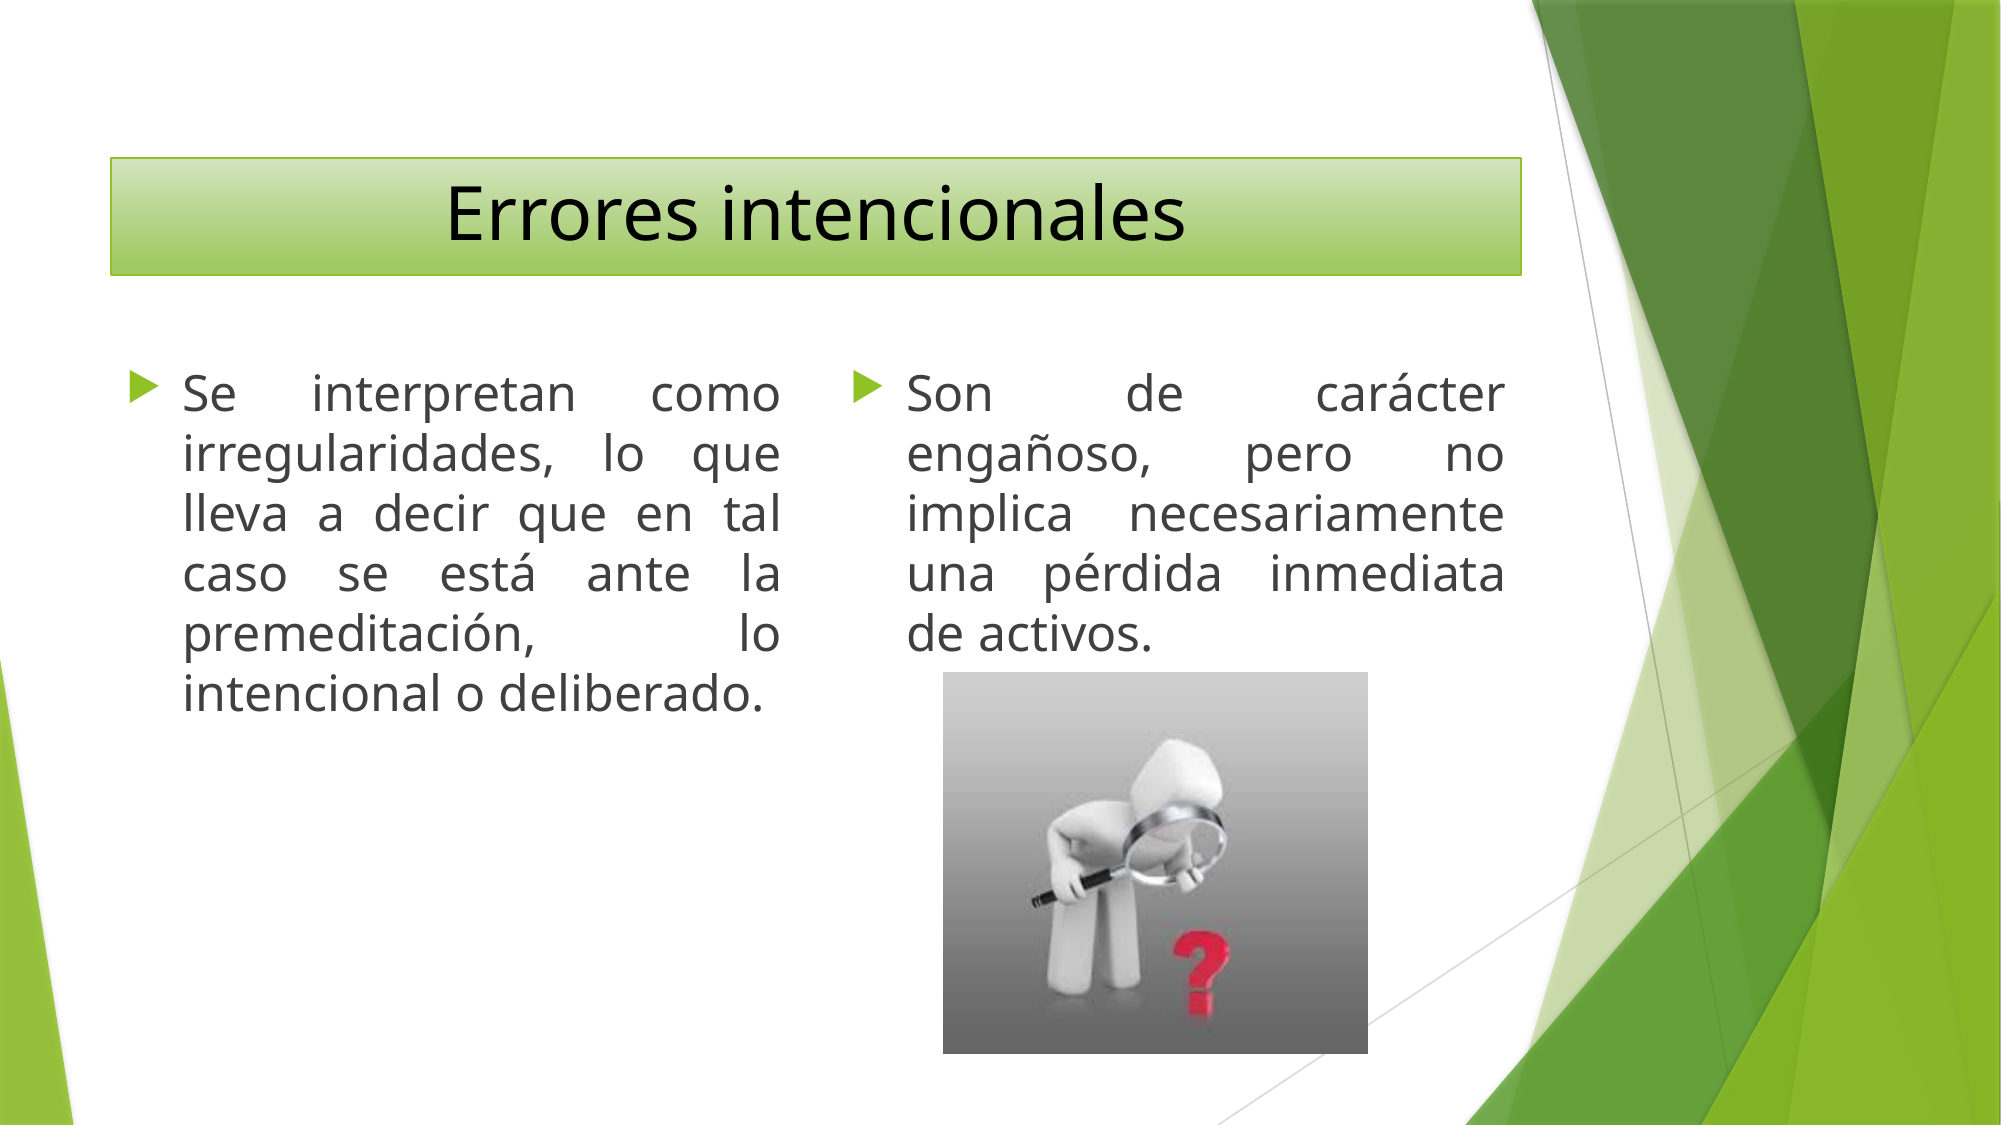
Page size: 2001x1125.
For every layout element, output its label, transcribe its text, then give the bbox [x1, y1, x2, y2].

list Se interpretan como irregularidades, lo que lleva a decir que en tal caso se está ante la premeditación, lo intencional o deliberado. [111, 354, 798, 992]
picture [942, 672, 1369, 1055]
list Son de carácter engañoso, pero no implica necesariamente una pérdida inmediata de activos. [834, 354, 1522, 992]
title Errores intencionales [110, 157, 1522, 276]
